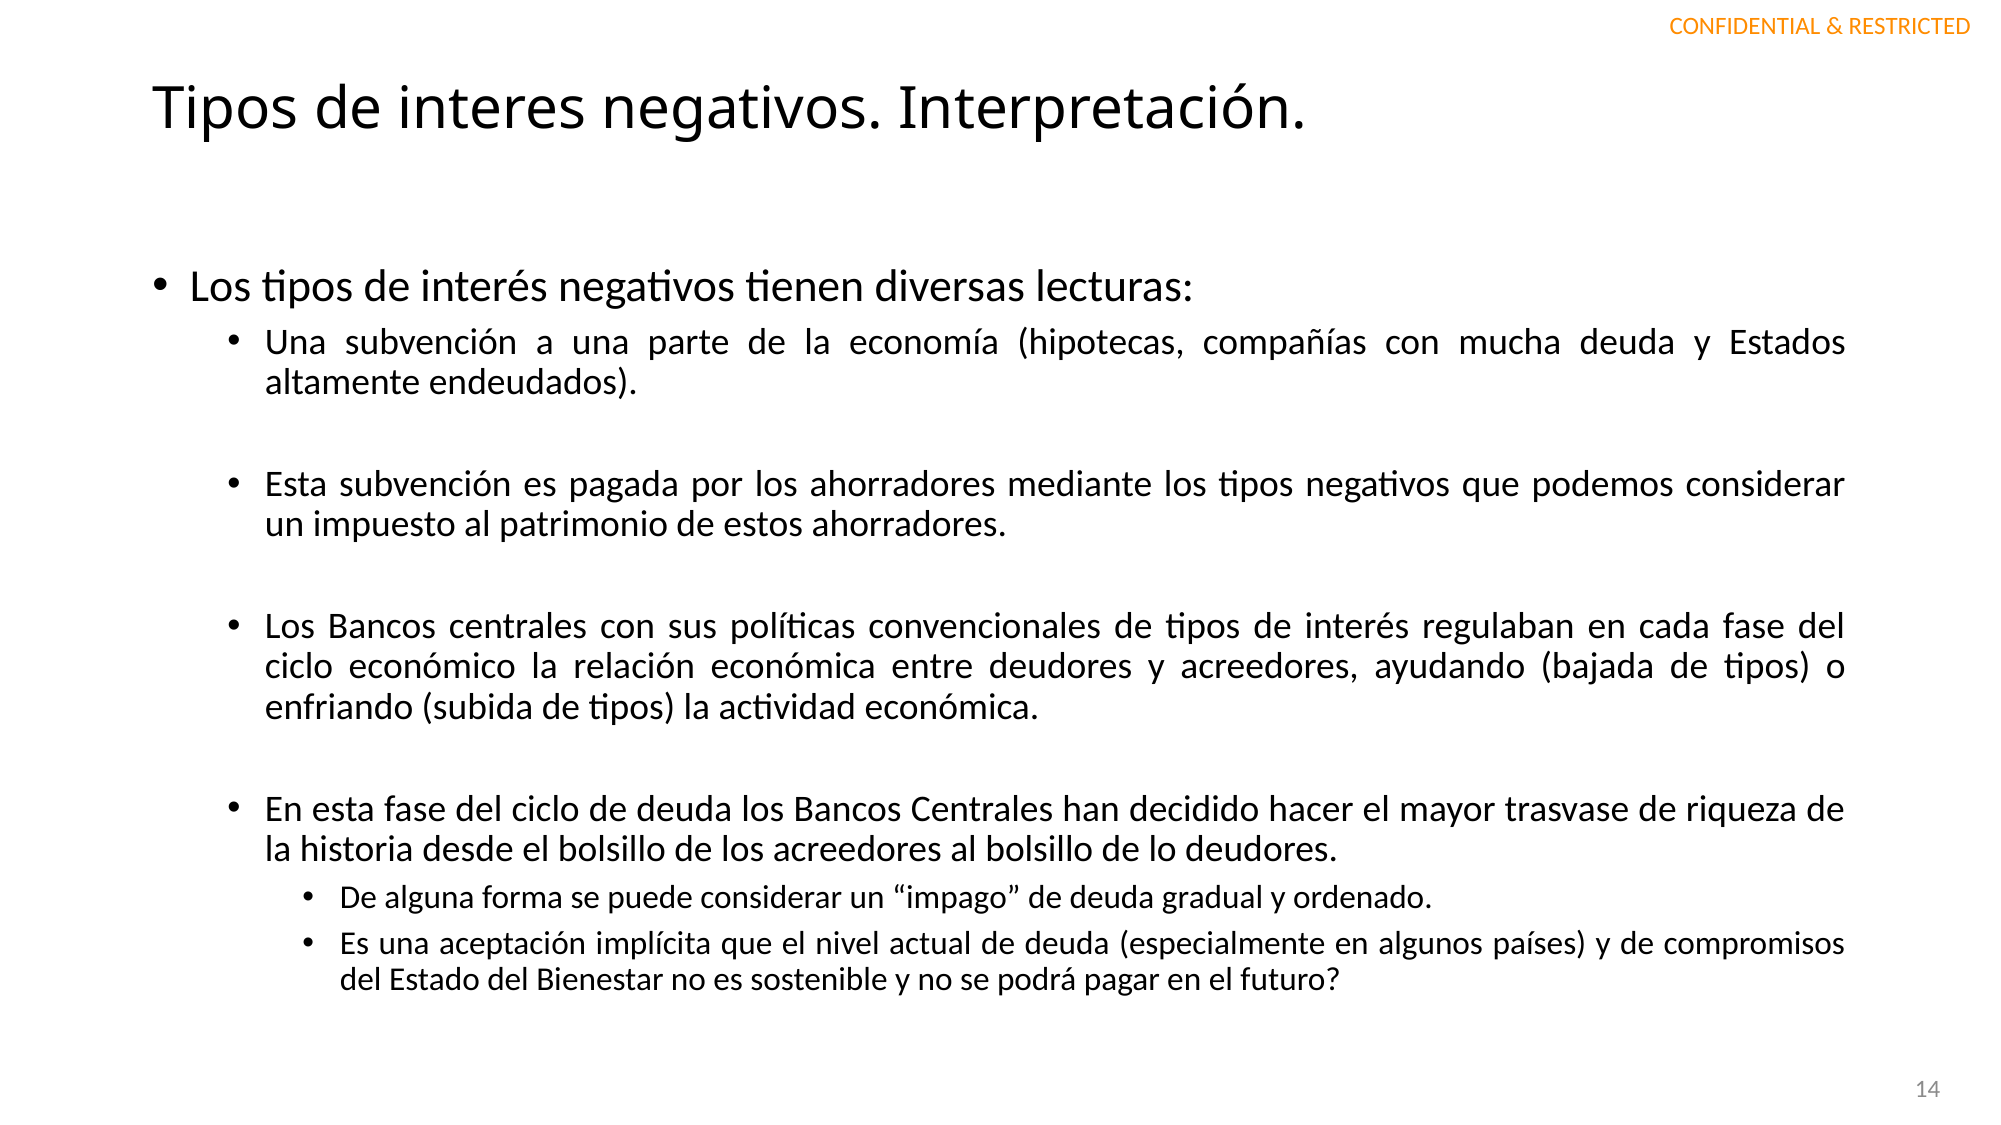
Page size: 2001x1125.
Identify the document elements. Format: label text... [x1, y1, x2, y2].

title Tipos de interes negativos. Interpretación. [137, 59, 1863, 160]
footer 14 [1895, 1057, 1961, 1118]
list Los tipos de interés negativos tienen diversas lecturas: Una subvención a una parte de la economía (hipotecas, compañías con mucha deuda y Estados altamente endeudados). Esta subvención es pagada por los ahorradores mediante los tipos negativos que podemos considerar un impuesto al patrimonio de estos ahorradores. Los Bancos centrales con sus políticas convencionales de tipos de interés regulaban en cada fase del ciclo económico la relación económica entre deudores y acreedores, ayudando (bajada de tipos) o enfriando (subida de tipos) la actividad económica. En esta fase del ciclo de deuda los Bancos Centrales han decidido hacer el mayor trasvase de riqueza de la historia desde el bolsillo de los acreedores al bolsillo de lo deudores. De alguna forma se puede considerar un “impago” de deuda gradual y ordenado. Es una aceptación implícita que el nivel actual de deuda (especialmente en algunos países) y de compromisos del Estado del Bienestar no es sostenible y no se podrá pagar en el futuro? [137, 254, 1863, 1024]
